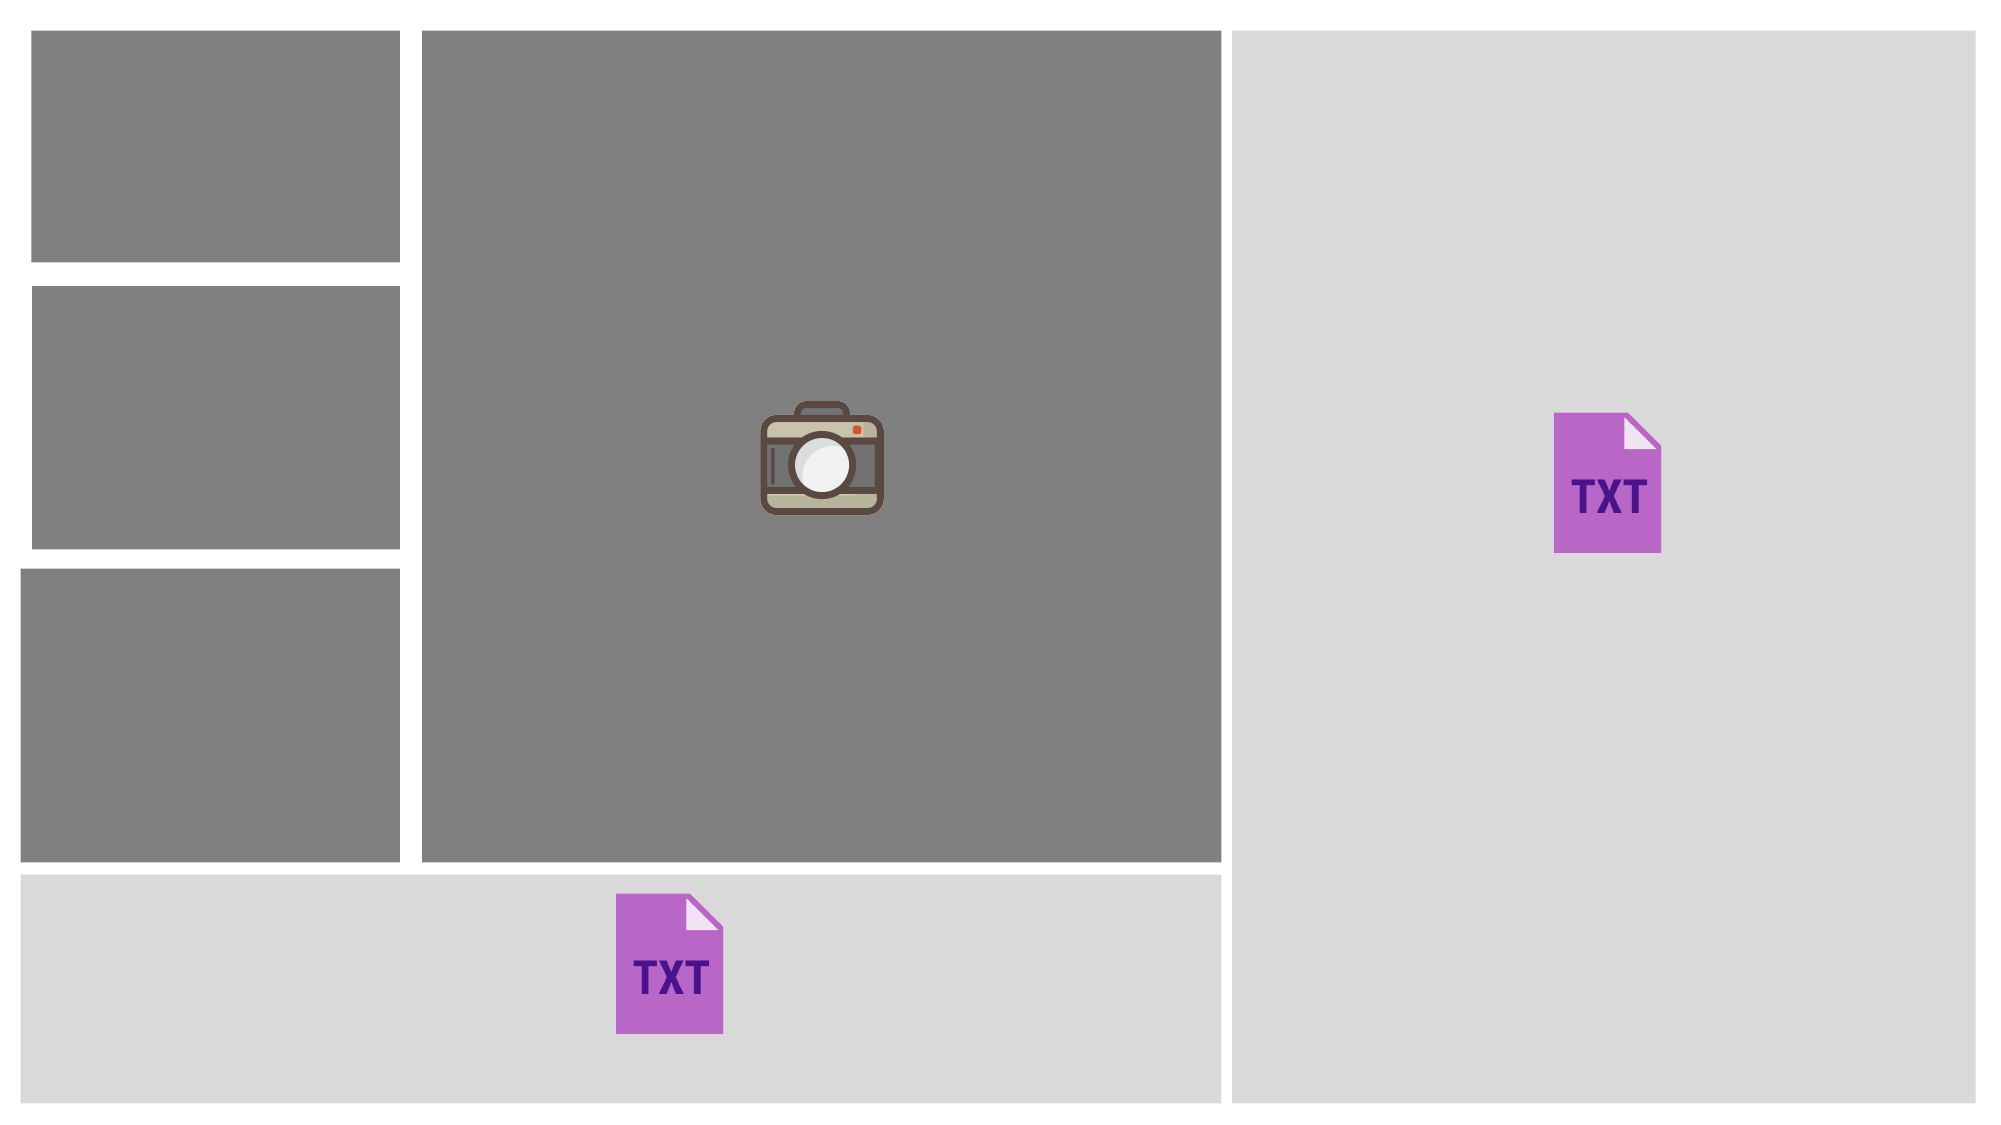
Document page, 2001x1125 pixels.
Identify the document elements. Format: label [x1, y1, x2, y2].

text_box [1231, 30, 1977, 1104]
text_box [20, 874, 1222, 1104]
text_box [20, 568, 401, 863]
text_box [31, 285, 401, 550]
picture [585, 883, 747, 1044]
picture [1523, 402, 1685, 563]
picture [717, 353, 927, 563]
text_box [30, 30, 401, 263]
text_box [421, 30, 1222, 863]
